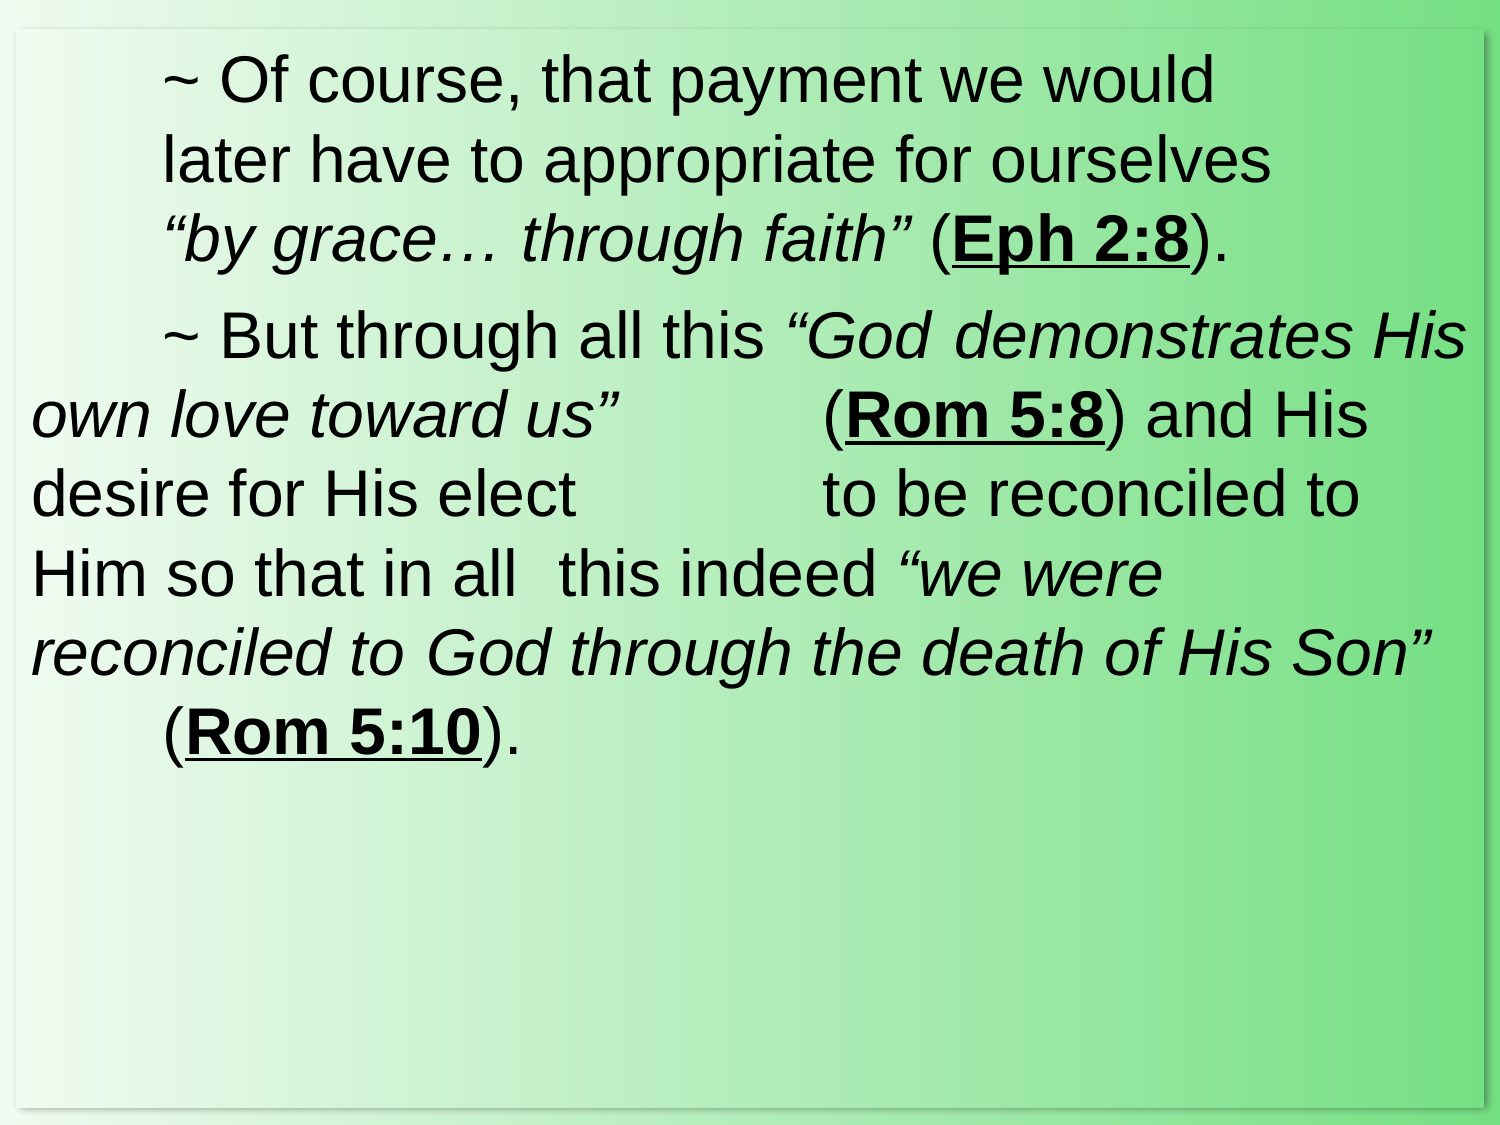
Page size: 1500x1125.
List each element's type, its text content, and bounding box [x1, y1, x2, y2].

subtitle ~ Of course, that payment we would later have to appropriate for ourselves “by grace… through faith” (Eph 2:8). ~ But through all this “God demonstrates His own love toward us” (Rom 5:8) and His desire for His elect to be reconciled to Him so that in all this indeed “we were reconciled to God through the death of His Son” (Rom 5:10). [16, 29, 1484, 1108]
